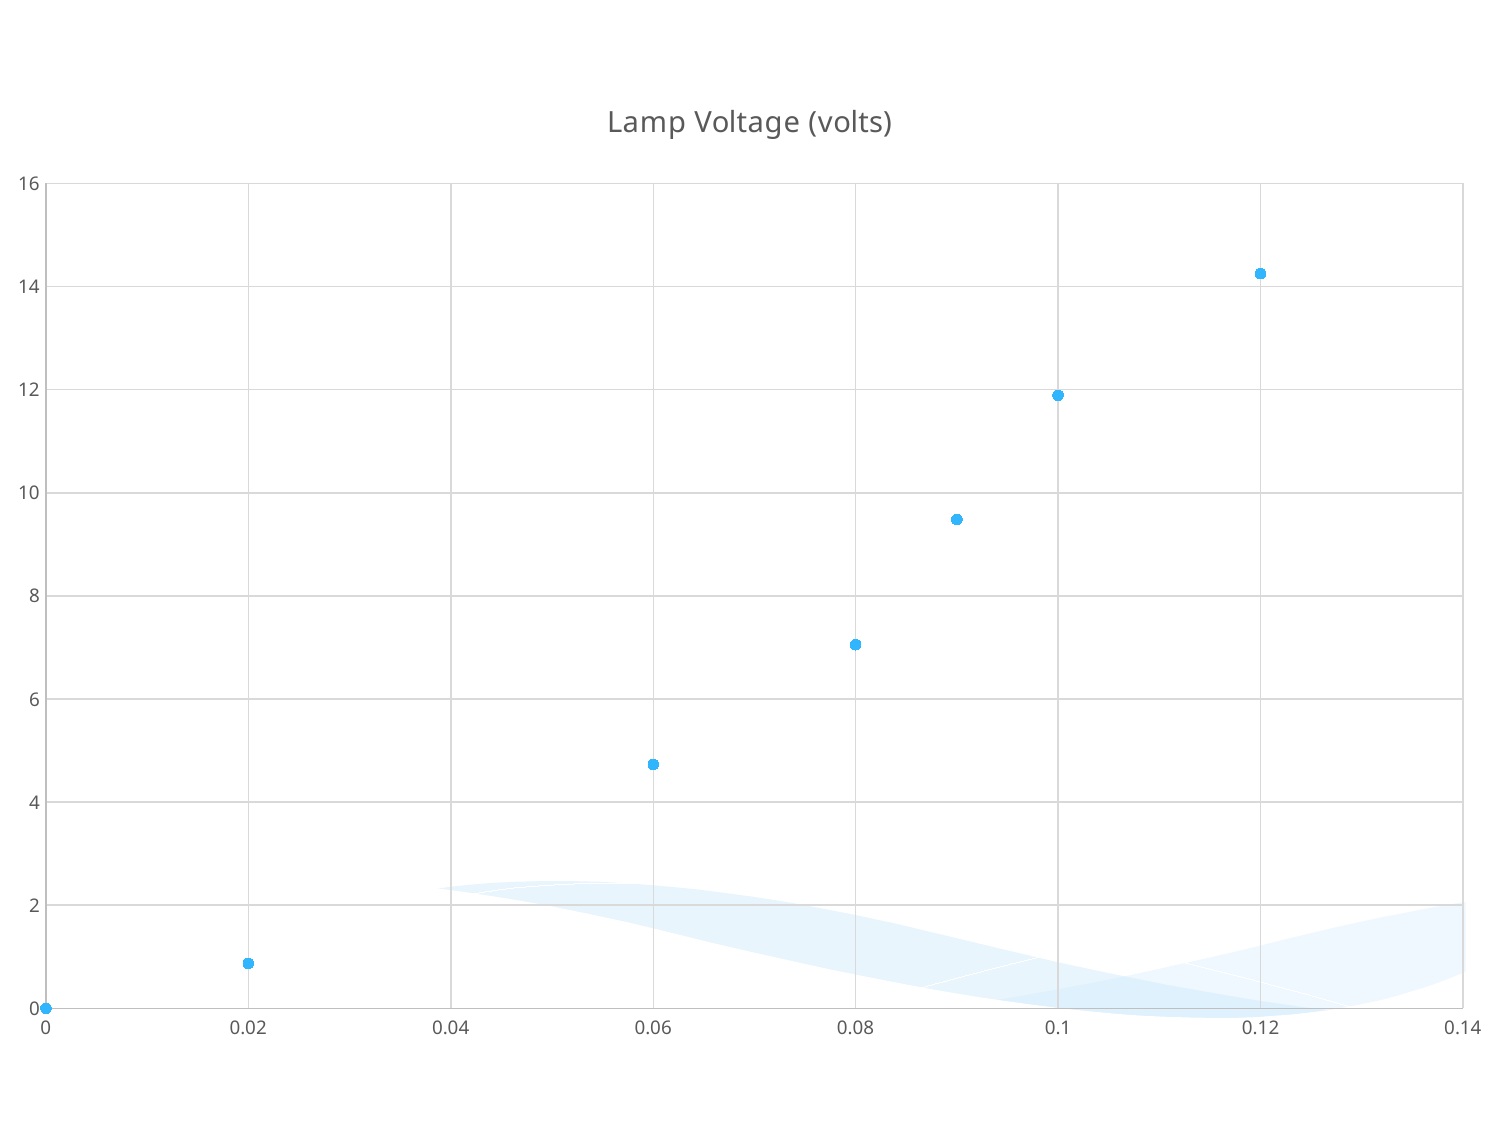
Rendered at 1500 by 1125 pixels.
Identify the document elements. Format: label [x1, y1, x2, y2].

chart [0, 63, 1500, 1062]
